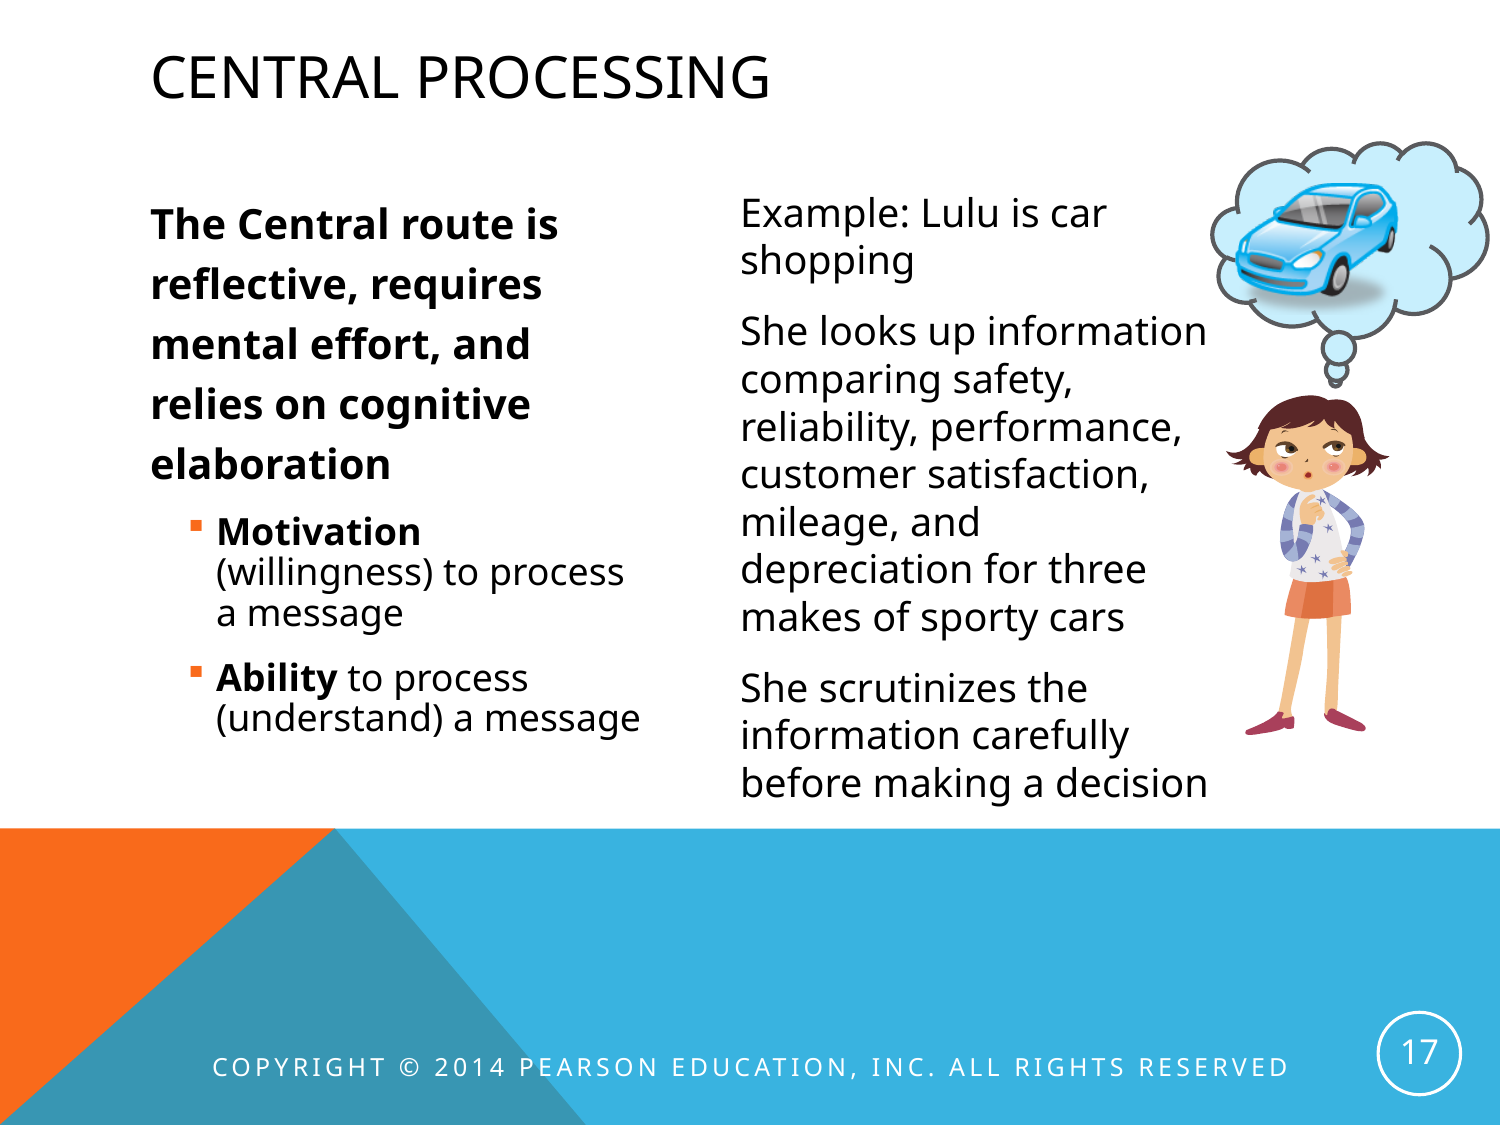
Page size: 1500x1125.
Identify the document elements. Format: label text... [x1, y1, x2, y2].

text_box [1212, 139, 1488, 736]
footer Copyright © 2014 Pearson Education, Inc. All rights reserved [150, 1012, 1352, 1125]
slide_number 17 [1376, 1010, 1463, 1097]
list The Central route is reflective, requires mental effort, and relies on cognitive elaboration Motivation (willingness) to process a message Ability to process (understand) a message [135, 179, 660, 789]
list Example: Lulu is car shopping She looks up information comparing safety, reliability, performance, customer satisfaction, mileage, and depreciation for three makes of sporty cars She scrutinizes the information carefully before making a decision [725, 179, 1225, 825]
title Central processing [135, 0, 1369, 150]
